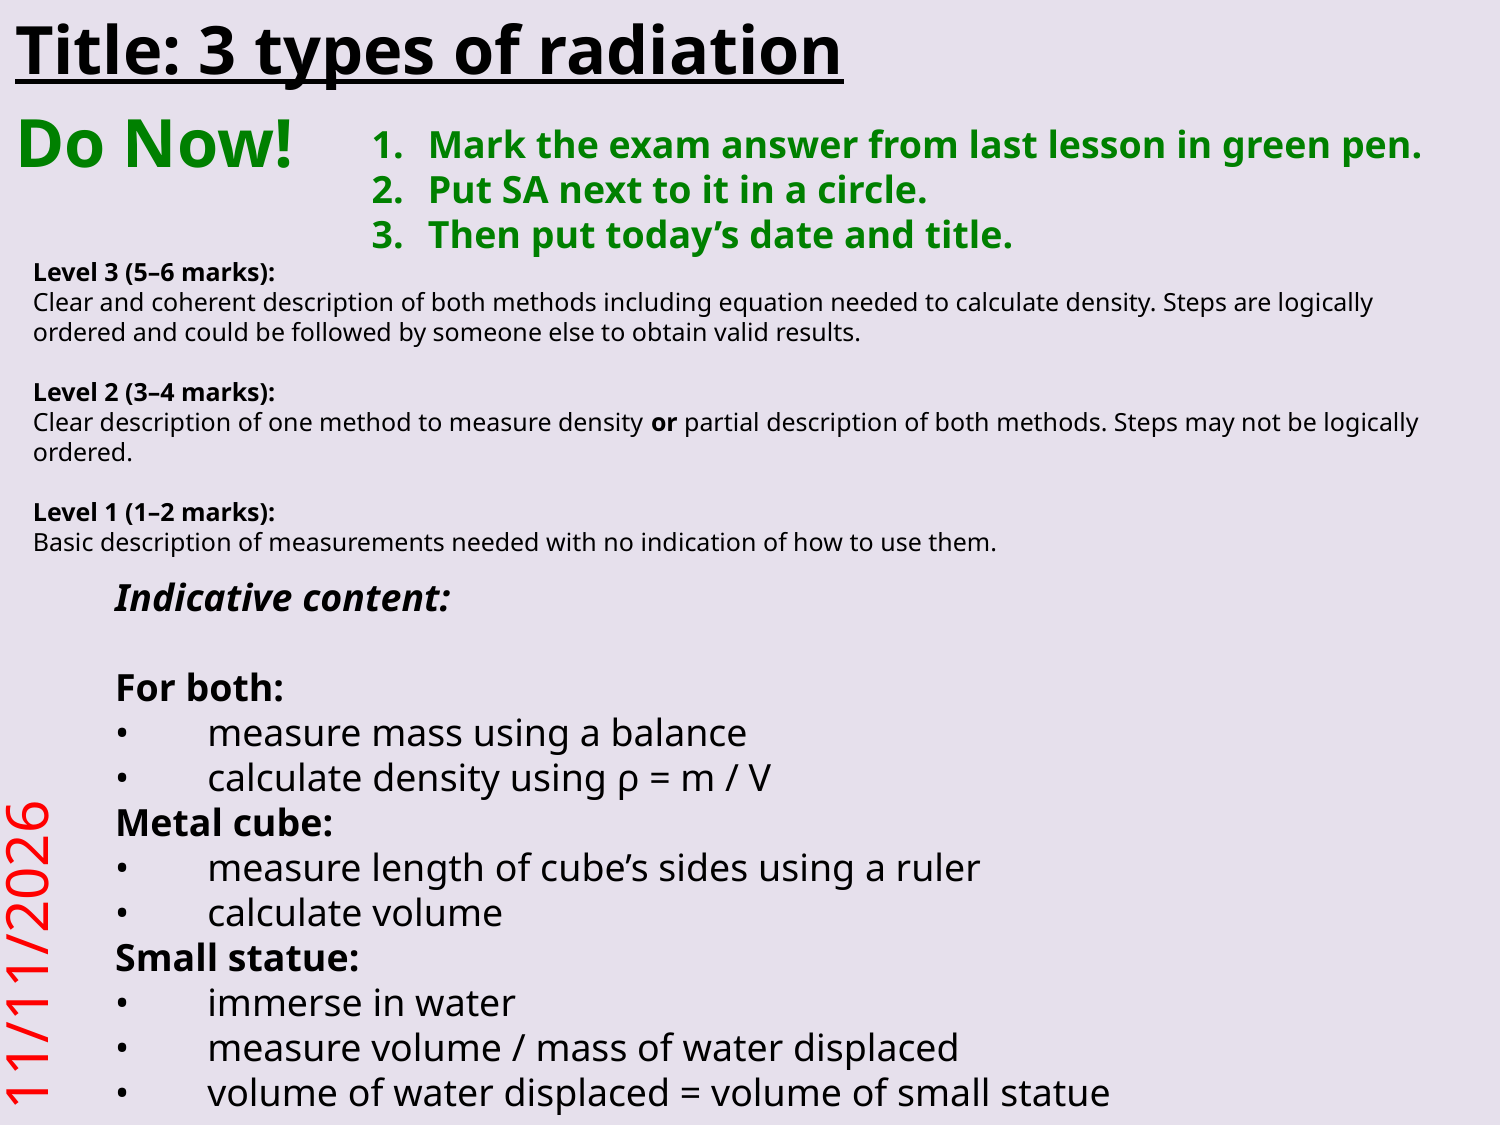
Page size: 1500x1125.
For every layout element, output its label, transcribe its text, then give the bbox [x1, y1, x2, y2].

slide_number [0, 775, 60, 1125]
text_box Mark the exam answer from last lesson in green pen. Put SA next to it in a circle. Then put today’s date and title. [356, 113, 1439, 256]
list Title: 3 types of radiation Do Now! [0, 0, 1350, 743]
text_box Indicative content: For both: • measure mass using a balance • calculate density using ρ = m / V Metal cube: • measure length of cube’s sides using a ruler • calculate volume Small statue: • immerse in water • measure volume / mass of water displaced • volume of water displaced = volume of small statue [100, 574, 1500, 1125]
text_box Level 3 (5–6 marks): Clear and coherent description of both methods including equation needed to calculate density. Steps are logically ordered and could be followed by someone else to obtain valid results. Level 2 (3–4 marks): Clear description of one method to measure density or partial description of both methods. Steps may not be logically ordered. Level 1 (1–2 marks): Basic description of measurements needed with no indication of how to use them. [18, 256, 1483, 557]
